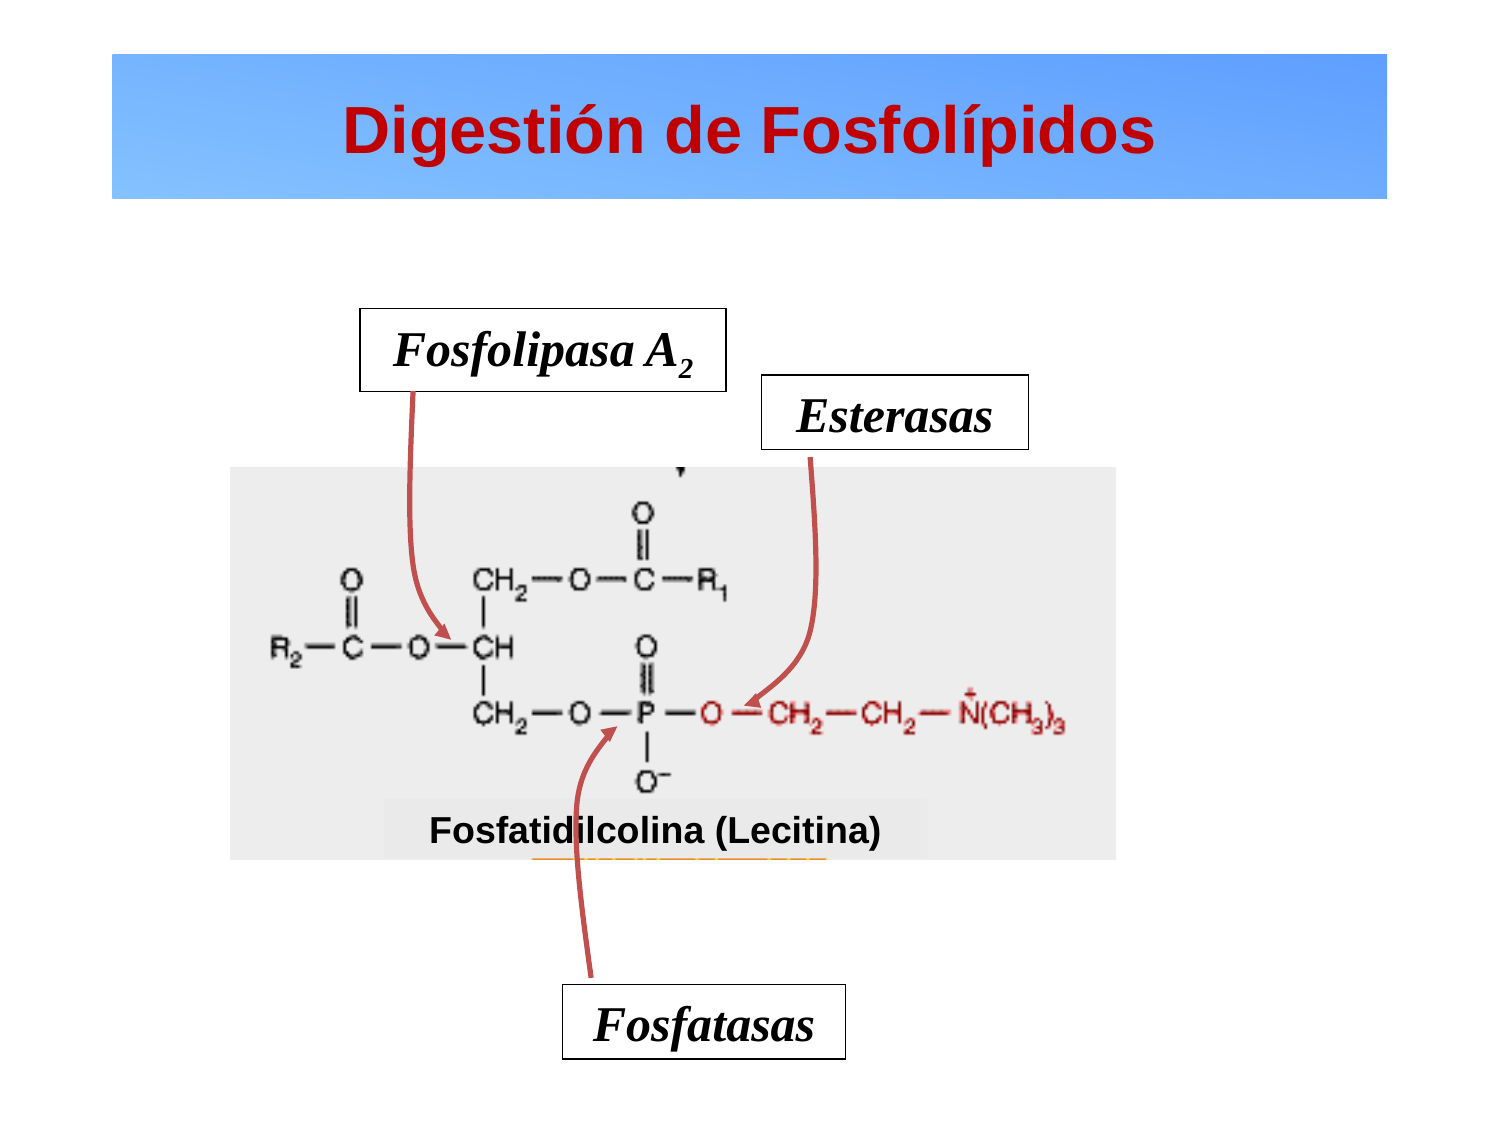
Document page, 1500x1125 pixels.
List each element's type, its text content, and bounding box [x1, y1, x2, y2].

text_box Esterasas [761, 374, 1029, 450]
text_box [359, 308, 727, 652]
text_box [229, 467, 1117, 861]
text_box [577, 868, 603, 978]
text_box Fosfatasas [562, 984, 846, 1060]
title Digestión de Fosfolípidos [111, 54, 1388, 199]
